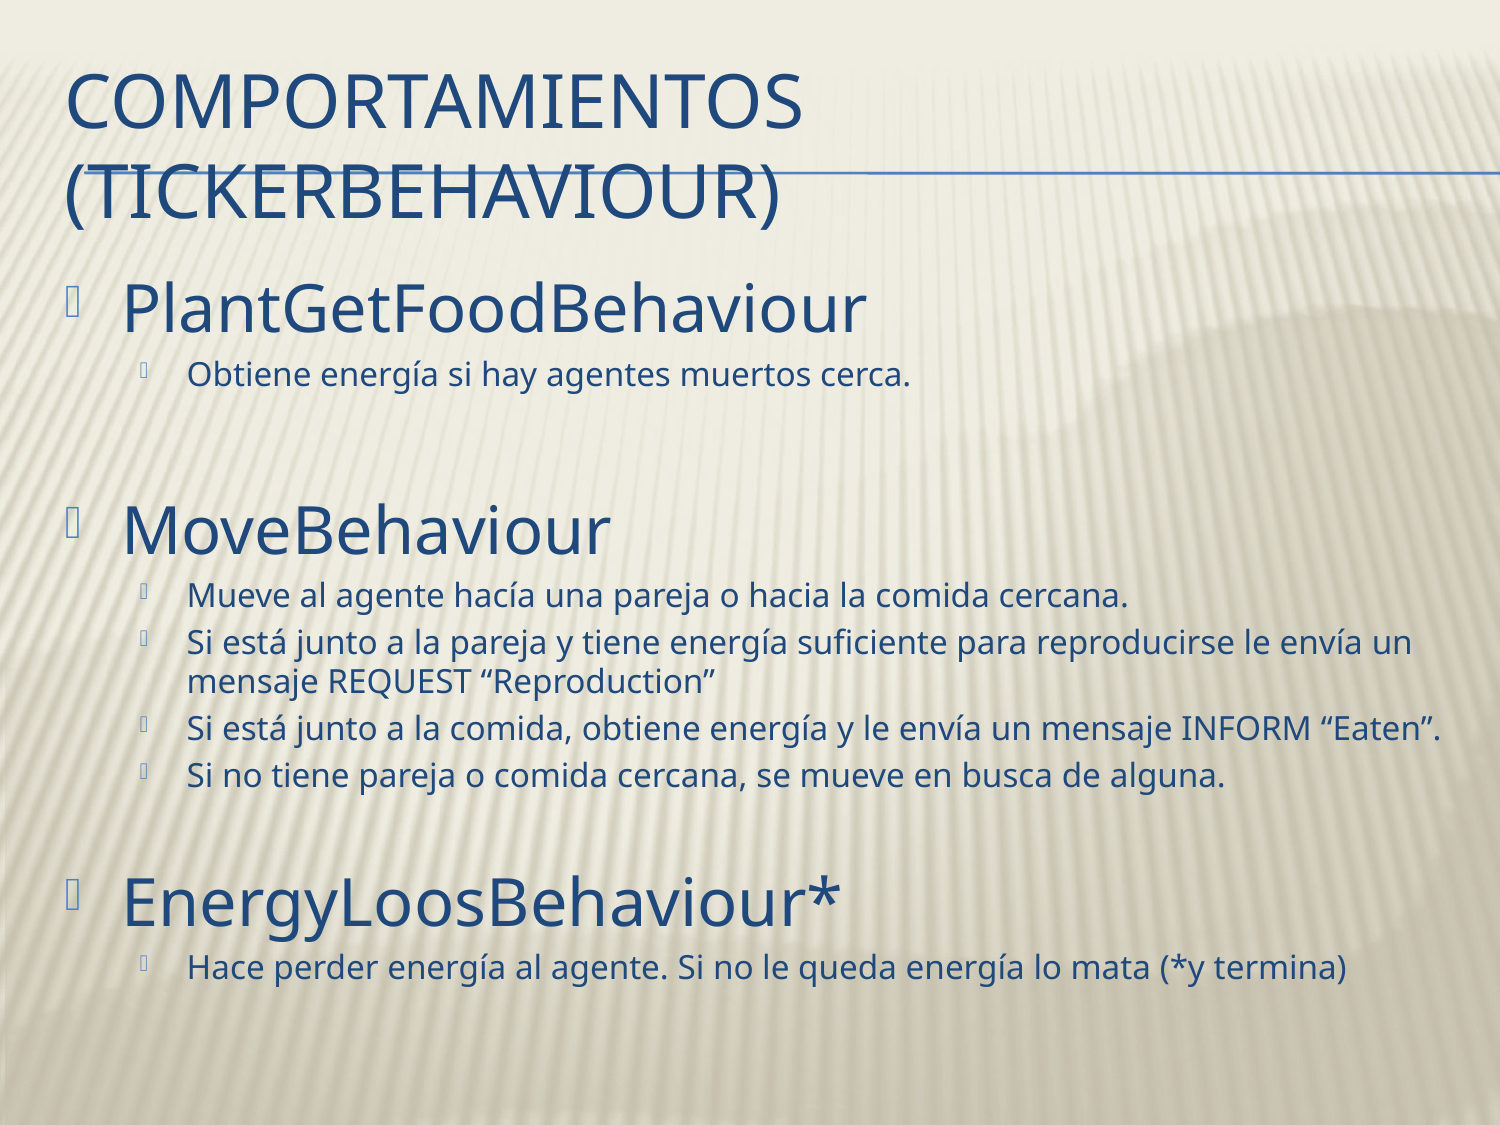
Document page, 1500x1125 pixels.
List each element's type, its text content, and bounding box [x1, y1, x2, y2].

title Comportamientos (TickerBehaviour) [50, 75, 1475, 213]
list PlantGetFoodBehaviour Obtiene energía si hay agentes muertos cerca. MoveBehaviour Mueve al agente hacía una pareja o hacia la comida cercana. Si está junto a la pareja y tiene energía suficiente para reproducirse le envía un mensaje REQUEST “Reproduction” Si está junto a la comida, obtiene energía y le envía un mensaje INFORM “Eaten”. Si no tiene pareja o comida cercana, se mueve en busca de alguna. EnergyLoosBehaviour* Hace perder energía al agente. Si no le queda energía lo mata (*y termina) [50, 254, 1475, 998]
